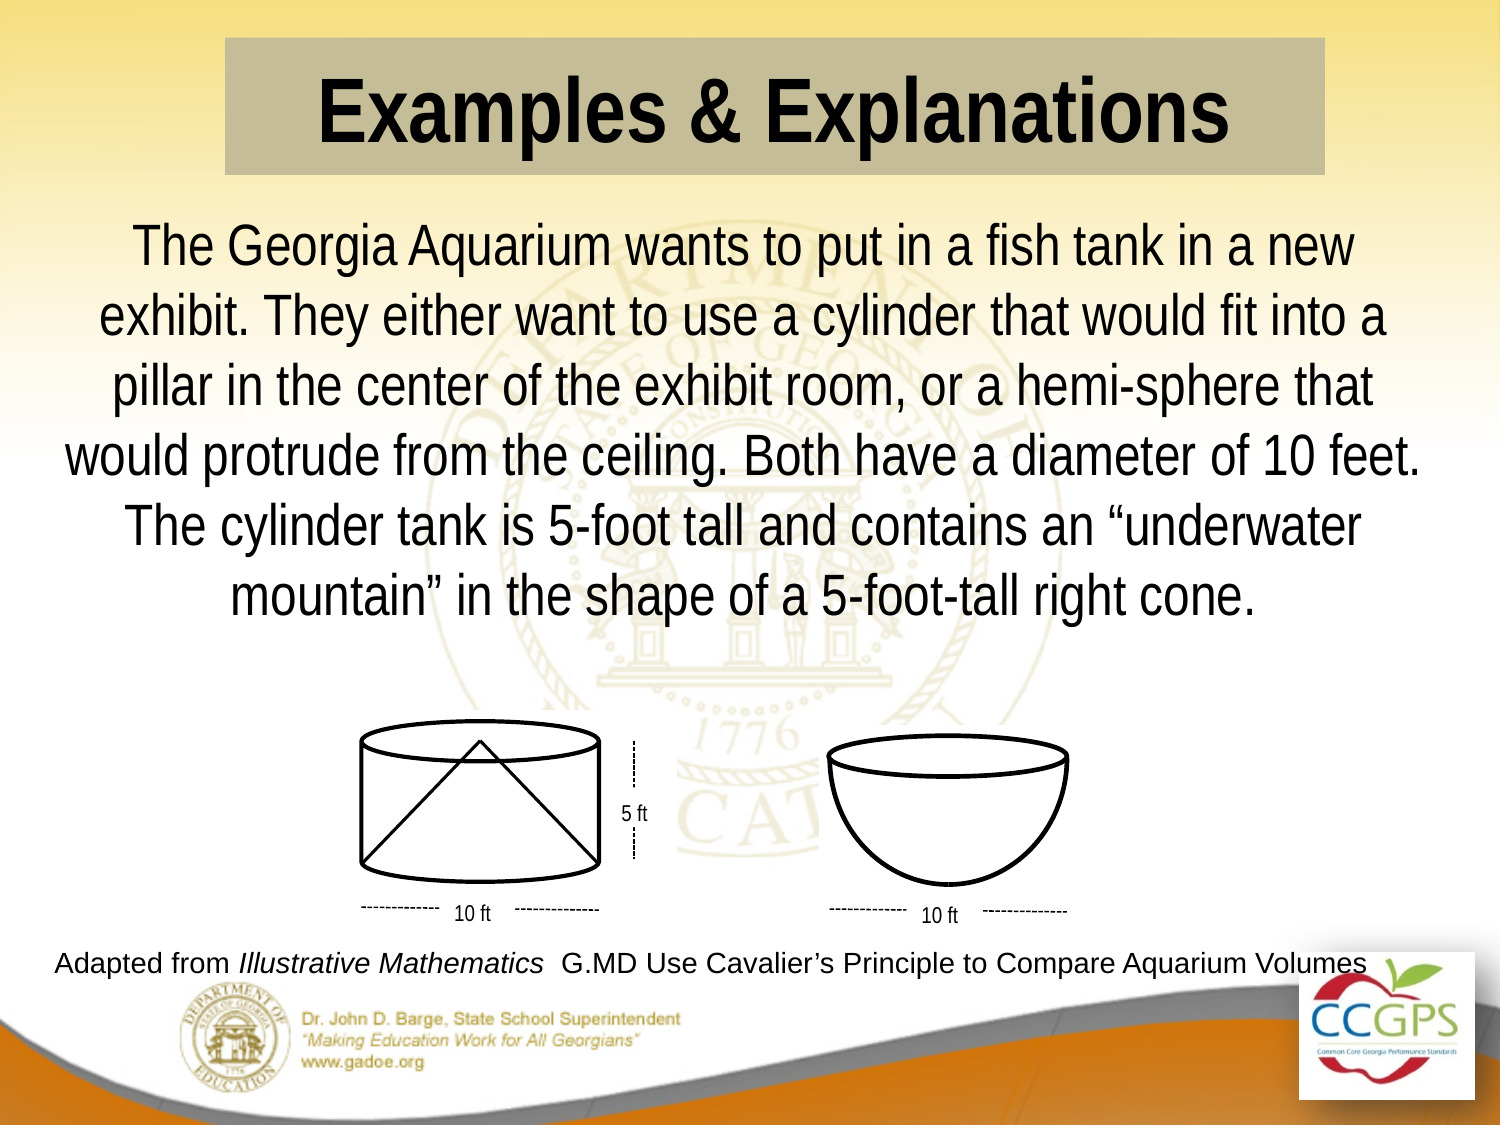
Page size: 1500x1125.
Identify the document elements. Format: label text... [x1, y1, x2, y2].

subtitle The Georgia Aquarium wants to put in a fish tank in a new exhibit. They either want to use a cylinder that would fit into a pillar in the center of the exhibit room, or a hemi-sphere that would protrude from the ceiling. Both have a diameter of 10 feet. The cylinder tank is 5-foot tall and contains an “underwater mountain” in the shape of a 5-foot-tall right cone. [37, 199, 1451, 638]
text_box Adapted from Illustrative Mathematics G.MD Use Cavalier’s Principle to Compare Aquarium Volumes [39, 937, 1384, 988]
picture [0, 0, 1500, 1125]
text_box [352, 631, 1076, 936]
title Examples & Explanations [224, 37, 1326, 176]
